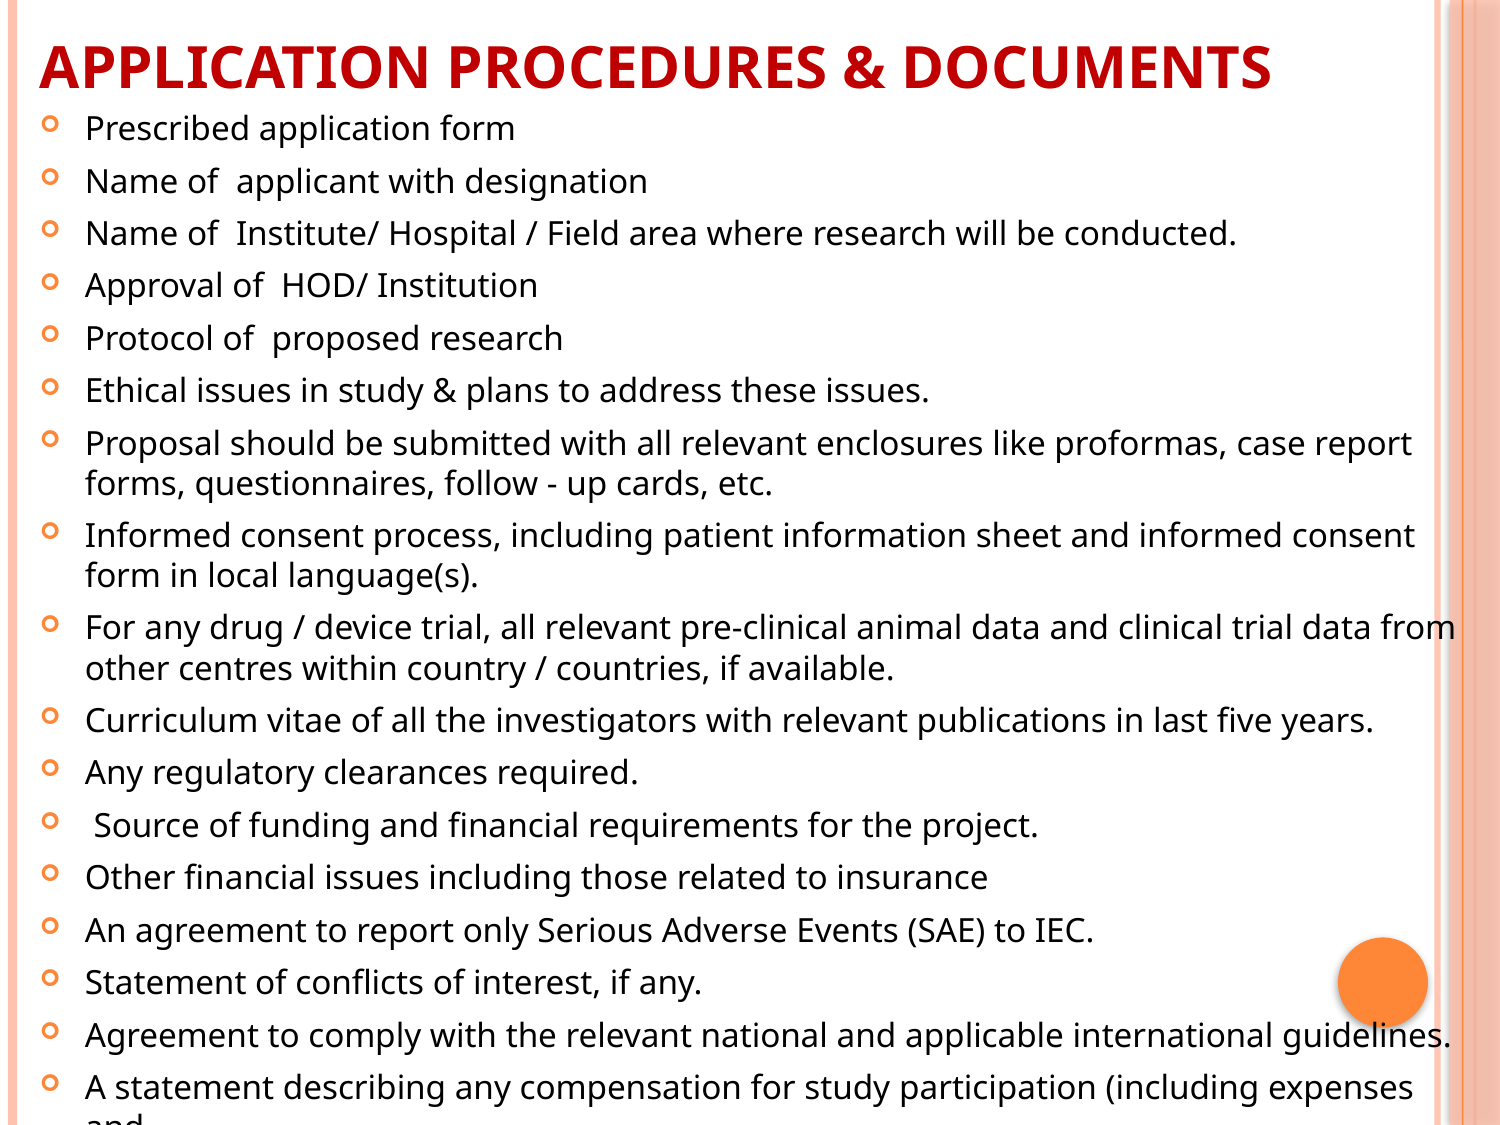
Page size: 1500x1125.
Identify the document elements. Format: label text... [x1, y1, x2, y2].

title Application Procedures & Documents [24, 0, 1500, 108]
list Prescribed application form Name of applicant with designation Name of Institute/ Hospital / Field area where research will be conducted. Approval of HOD/ Institution Protocol of proposed research Ethical issues in study & plans to address these issues. Proposal should be submitted with all relevant enclosures like proformas, case report forms, questionnaires, follow - up cards, etc. Informed consent process, including patient information sheet and informed consent form in local language(s). For any drug / device trial, all relevant pre-clinical animal data and clinical trial data from other centres within country / countries, if available. Curriculum vitae of all the investigators with relevant publications in last five years. Any regulatory clearances required. Source of funding and financial requirements for the project. Other financial issues including those related to insurance An agreement to report only Serious Adverse Events (SAE) to IEC. Statement of conflicts of interest, if any. Agreement to comply with the relevant national and applicable international guidelines. A statement describing any compensation for study participation (including expenses and [24, 99, 1488, 1125]
